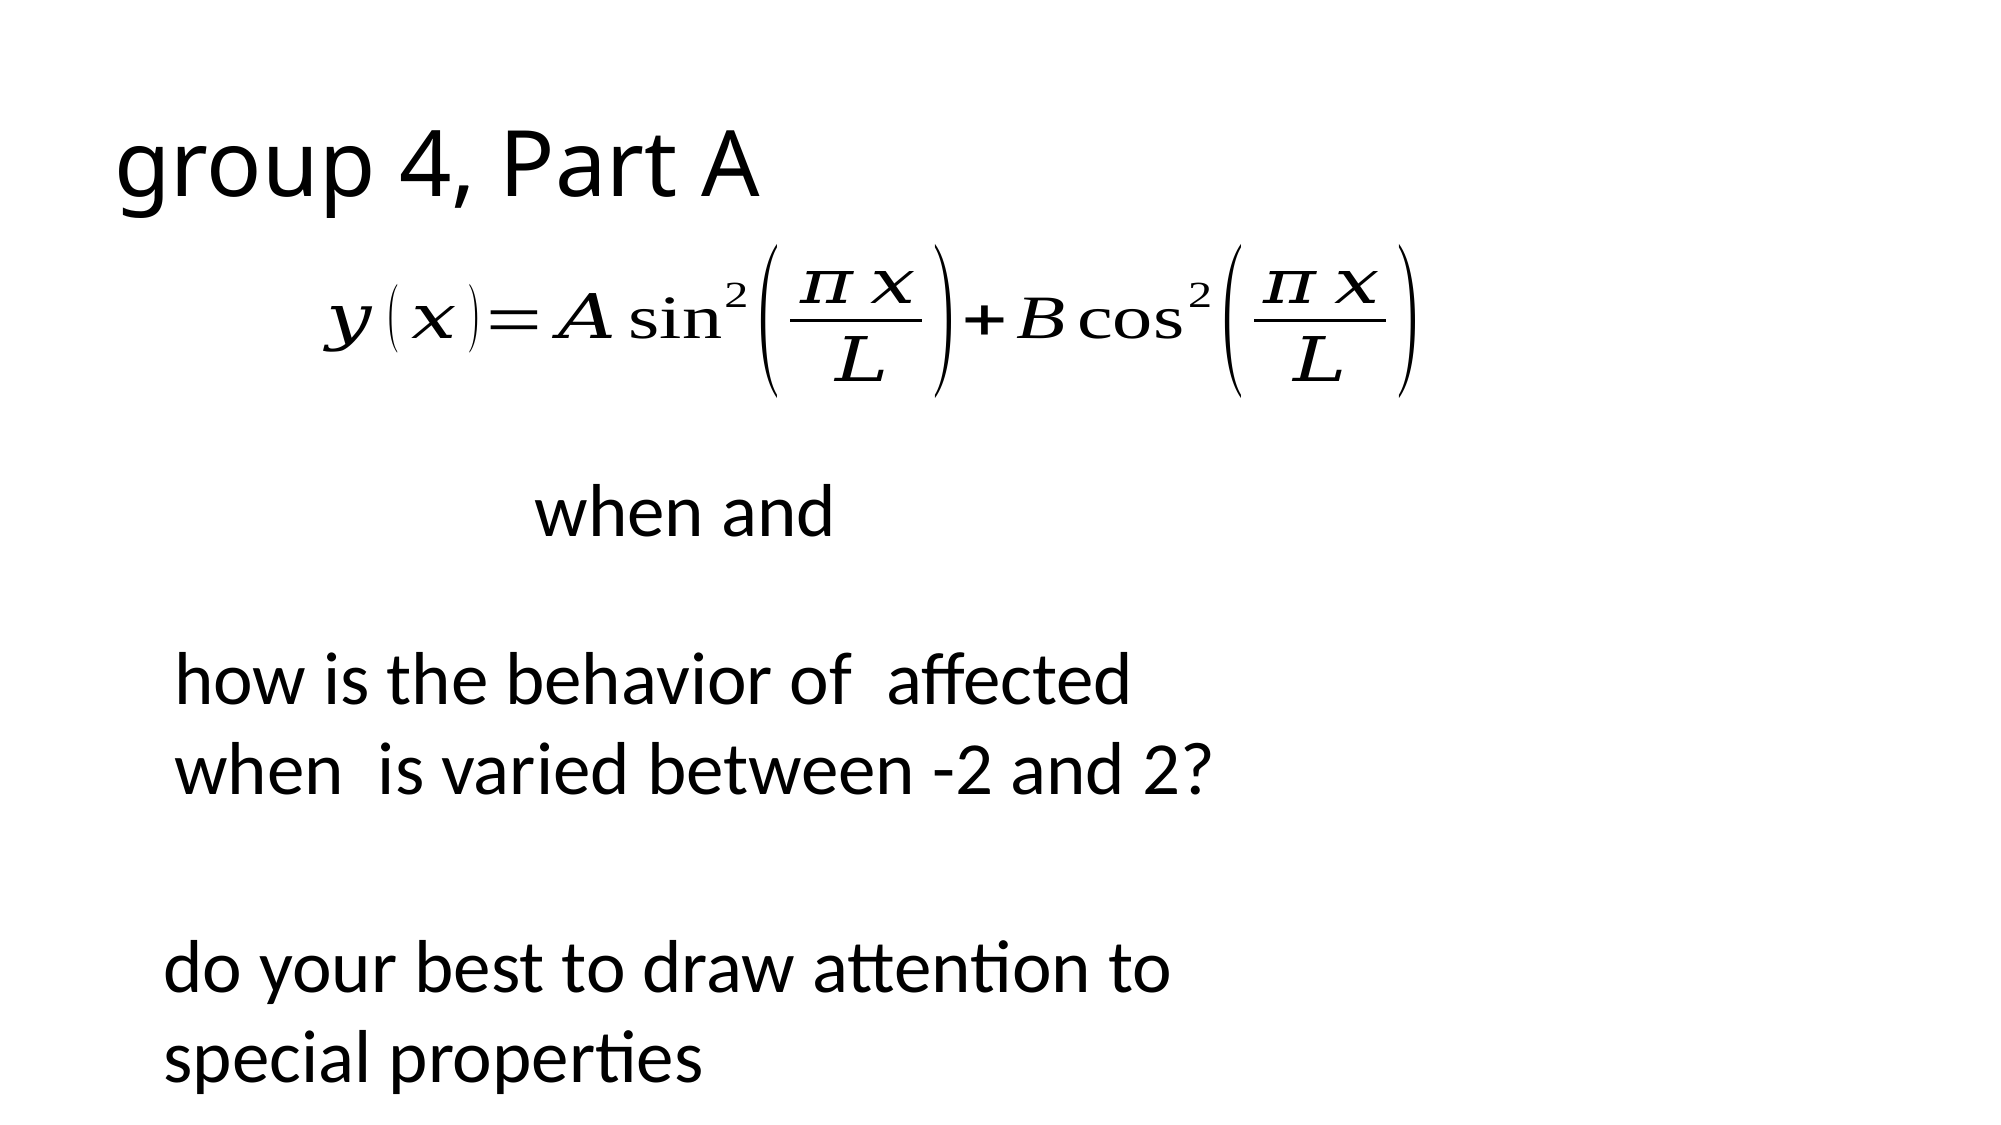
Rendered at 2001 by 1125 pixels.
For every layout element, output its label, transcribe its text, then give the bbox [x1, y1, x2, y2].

text_box do your best to draw attention to special properties [148, 910, 1387, 1105]
title group 4, Part A [99, 58, 1825, 276]
